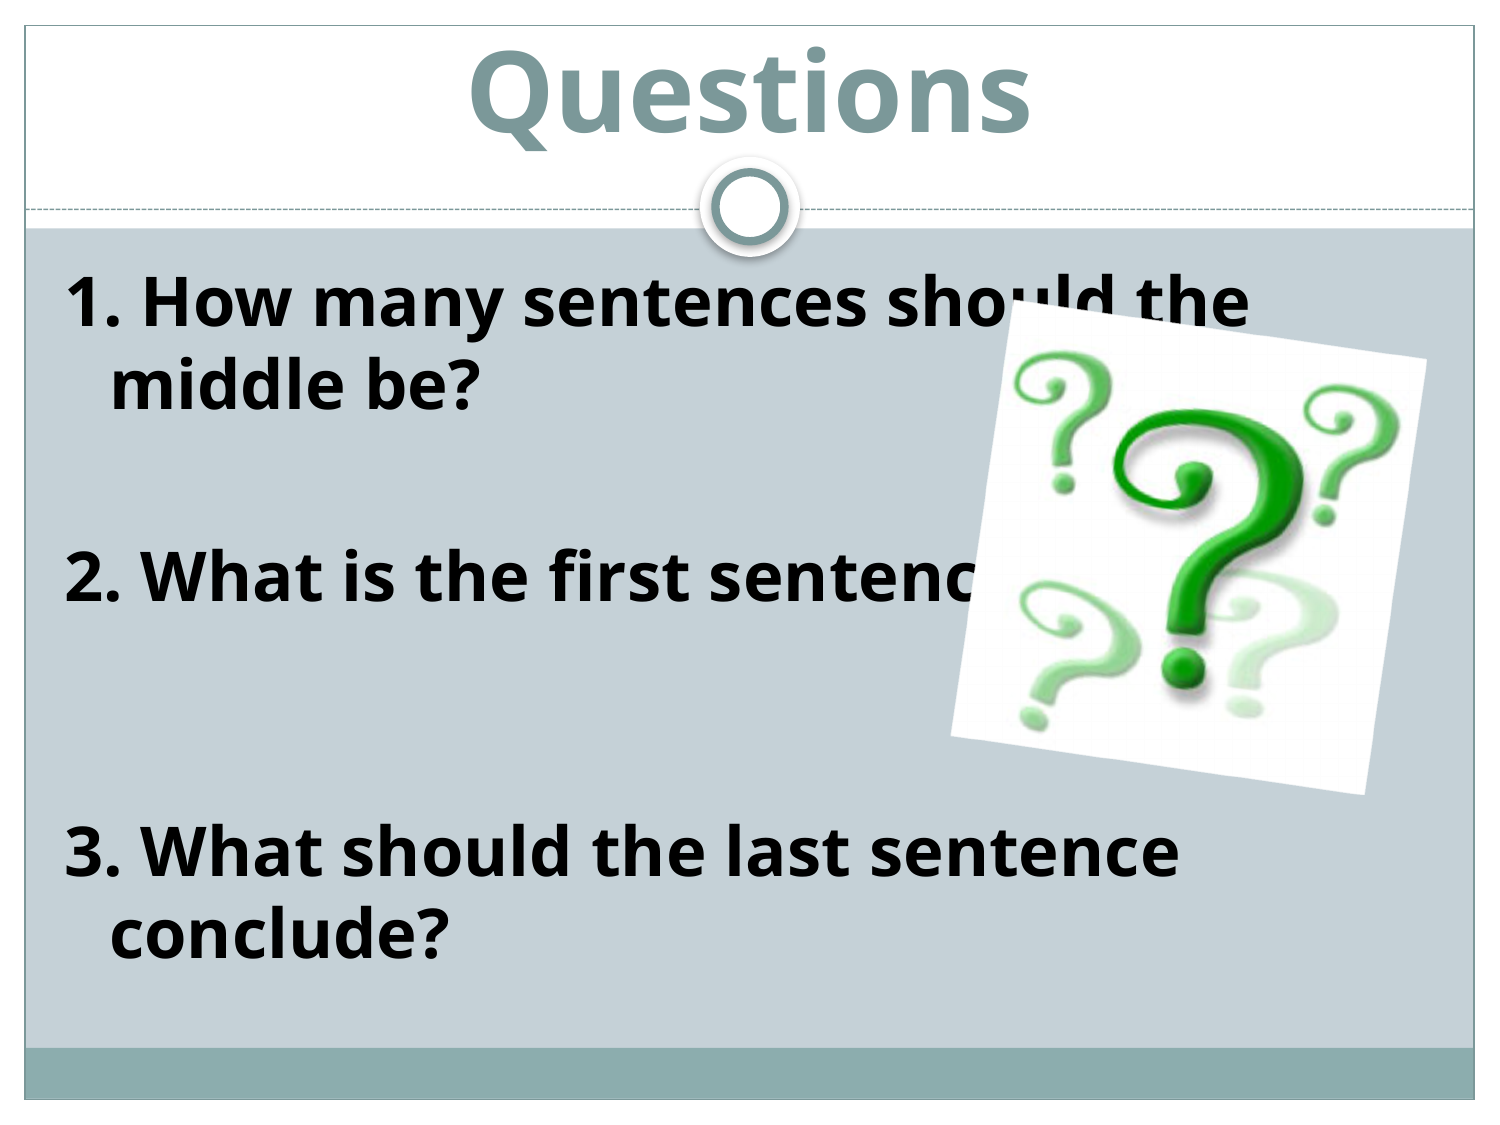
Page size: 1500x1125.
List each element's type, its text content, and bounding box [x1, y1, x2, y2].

title Questions [49, 37, 1450, 162]
list 1. How many sentences should the middle be? 2. What is the first sentence? 3. What should the last sentence conclude? [49, 250, 1445, 1001]
picture [952, 301, 1426, 794]
